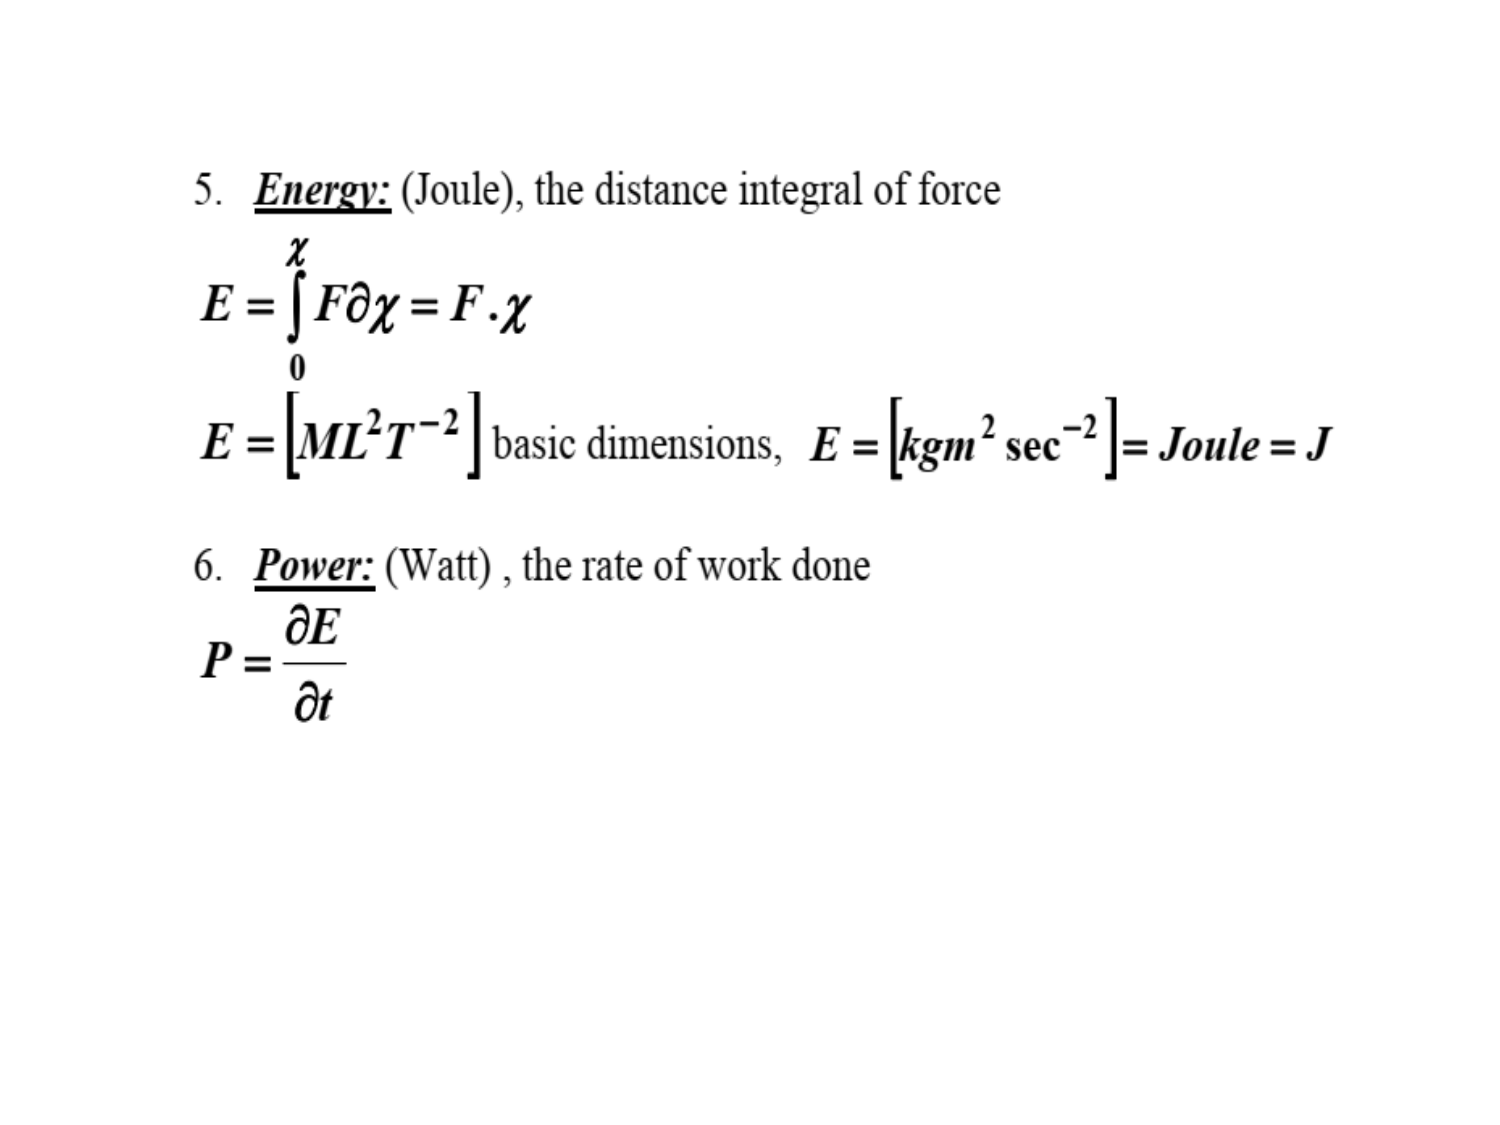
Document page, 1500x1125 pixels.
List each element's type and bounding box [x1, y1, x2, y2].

list [150, 162, 1388, 863]
